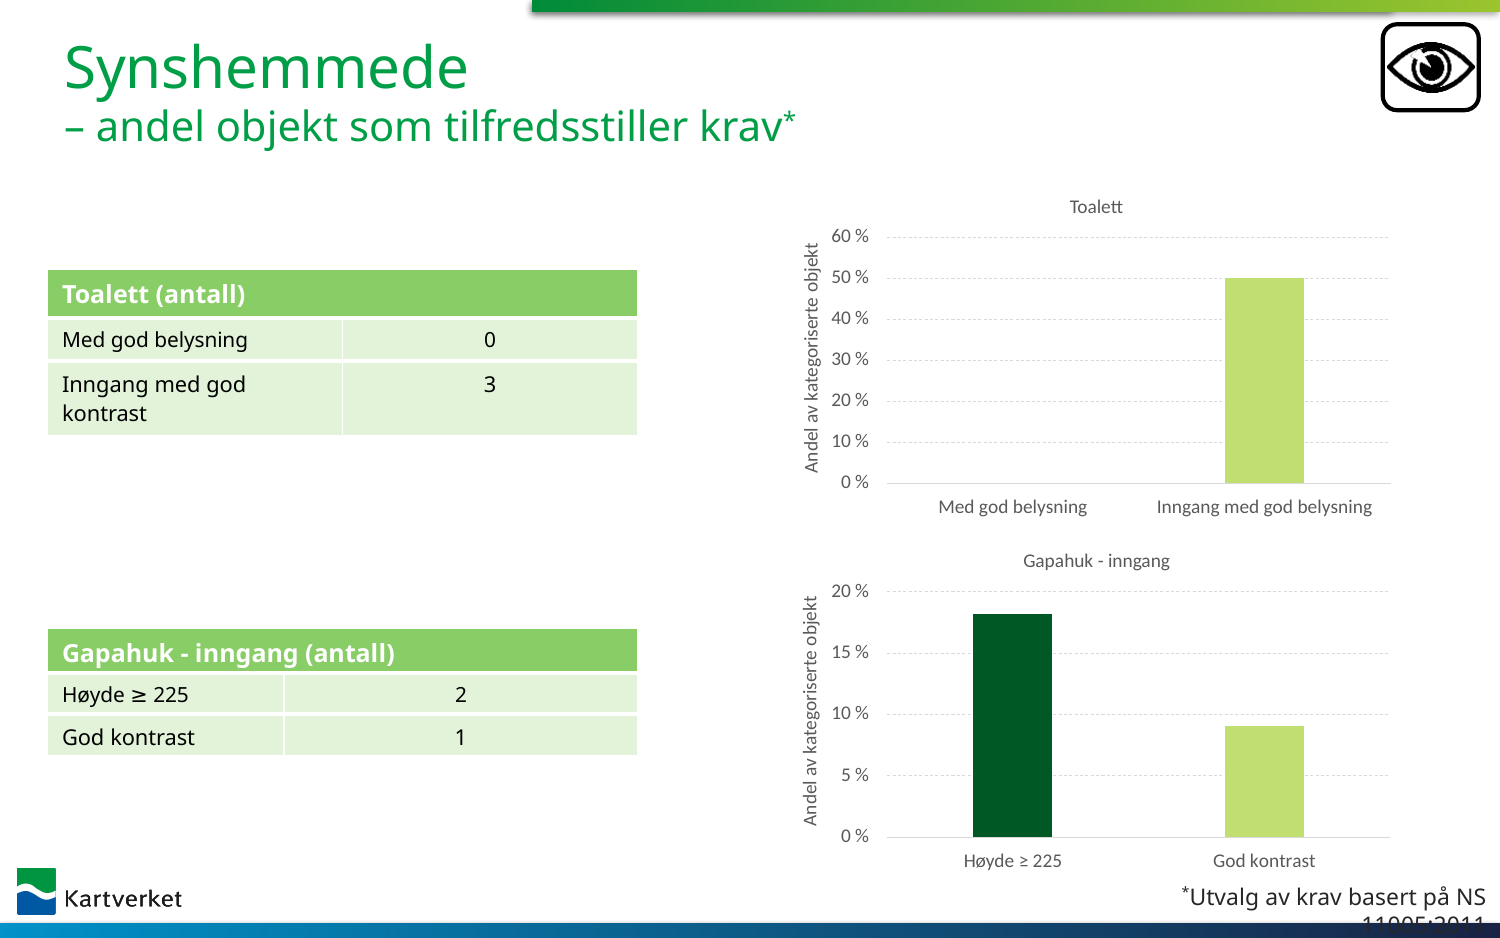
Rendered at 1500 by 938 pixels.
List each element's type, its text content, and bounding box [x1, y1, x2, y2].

table_cell 2 [285, 675, 637, 712]
table_cell 3 [343, 363, 637, 435]
text_box Synshemmede – andel objekt som tilfredsstiller krav* [49, 24, 1431, 158]
table_cell Med god belysning [48, 320, 342, 359]
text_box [1382, 24, 1480, 111]
text_box *Utvalg av krav basert på NS 11005:2011 [1068, 873, 1500, 938]
picture [791, 187, 1402, 526]
picture [791, 541, 1402, 880]
table_cell Inngang med god kontrast [48, 363, 342, 435]
table_cell Høyde ≥ 225 [48, 675, 283, 712]
table_header Toalett (antall) [48, 270, 637, 316]
table_cell 0 [343, 320, 637, 359]
table_header Gapahuk - inngang (antall) [48, 629, 637, 671]
table_cell 1 [285, 716, 637, 755]
table_cell God kontrast [48, 716, 283, 755]
